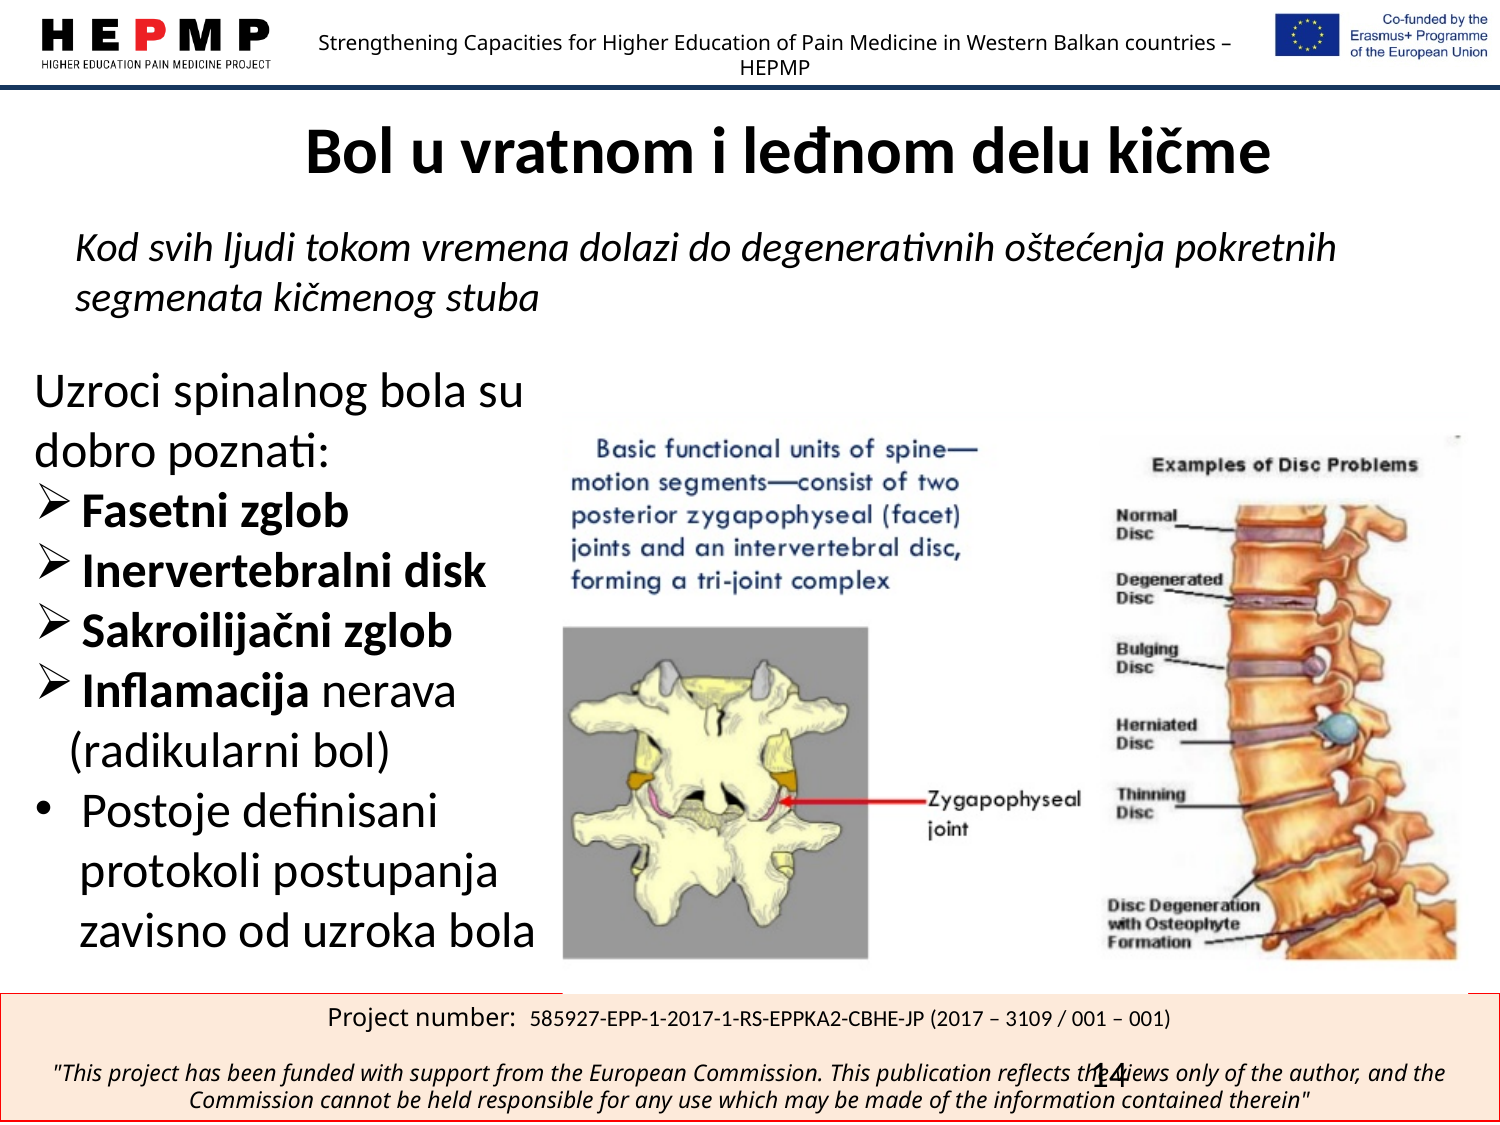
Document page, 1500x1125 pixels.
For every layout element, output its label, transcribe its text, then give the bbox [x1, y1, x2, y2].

text_box Uzroci spinalnog bola su dobro poznati: Fasetni zglob Inervertebralni disk Sakroilijačni zglob Inflamacija nerava (radikularni bol) Postoje definisani protokoli postupanja zavisno od uzroka bola [19, 349, 552, 965]
text_box Kod svih ljudi tokom vremena dolazi do degenerativnih oštećenja pokretnih segmenata kičmenog stuba [60, 212, 1363, 328]
picture [0, 0, 300, 100]
slide_number 14 [1074, 1042, 1425, 1103]
picture [562, 412, 1469, 995]
text_box Bol u vratnom i leđnom delu kičme [290, 99, 1288, 195]
picture [1262, 1, 1498, 69]
